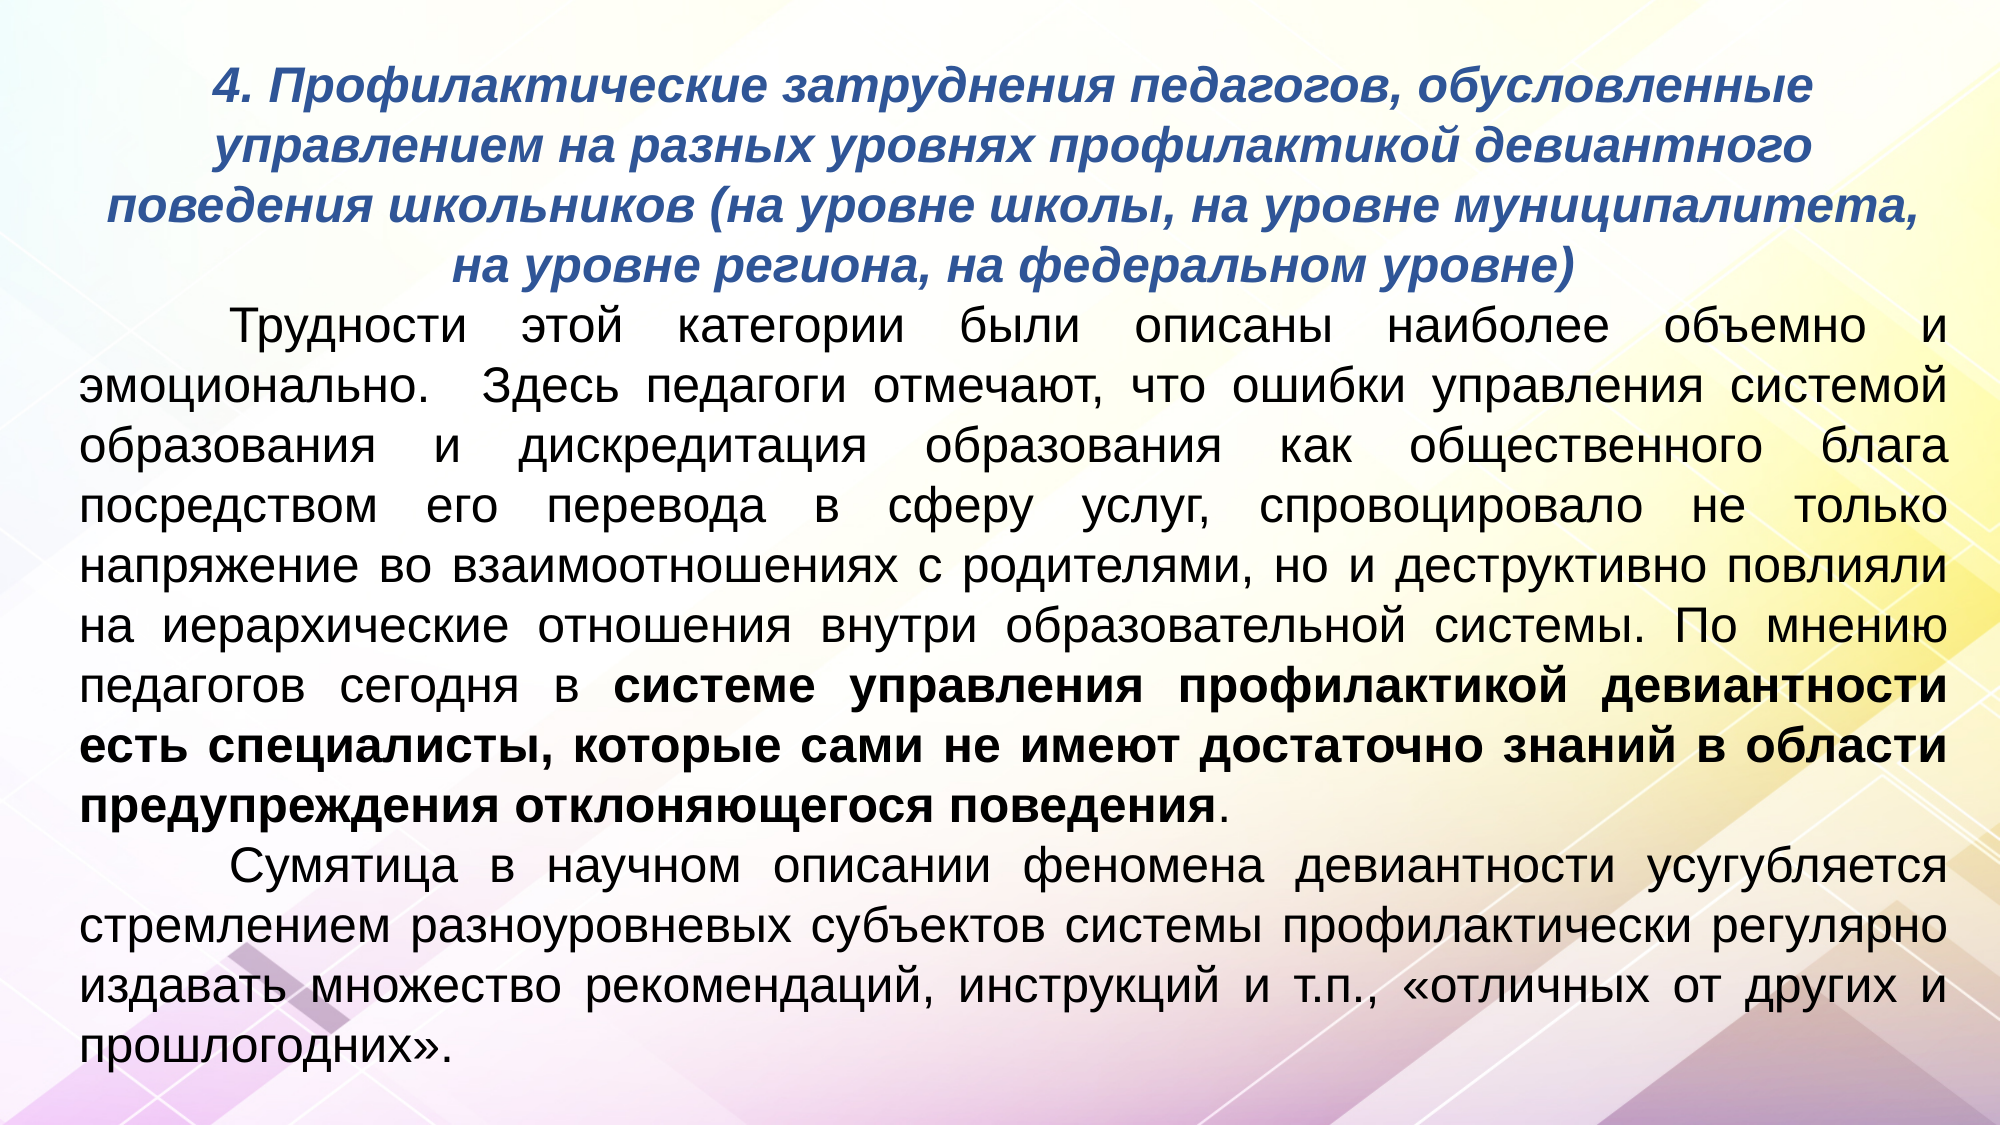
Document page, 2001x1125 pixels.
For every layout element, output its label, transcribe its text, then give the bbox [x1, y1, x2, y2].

list 4. Профилактические затруднения педагогов, обусловленные управлением на разных уровнях профилактикой девиантного поведения школьников (на уровне школы, на уровне муниципалитета, на уровне региона, на федеральном уровне) Трудности этой категории были описаны наиболее объемно и эмоционально. Здесь педагоги отмечают, что ошибки управления системой образования и дискредитация образования как общественного блага посредством его перевода в сферу услуг, спровоцировало не только напряжение во взаимоотношениях с родителями, но и деструктивно повлияли на иерархические отношения внутри образовательной системы. По мнению педагогов сегодня в системе управления профилактикой девиантности есть специалисты, которые сами не имеют достаточно знаний в области предупреждения отклоняющегося поведения. Сумятица в научном описании феномена девиантности усугубляется стремлением разноуровневых субъектов системы профилактически регулярно издавать множество рекомендаций, инструкций и т.п., «отличных от других и прошлогодних». [26, 44, 1964, 1067]
picture [0, 0, 2000, 1125]
